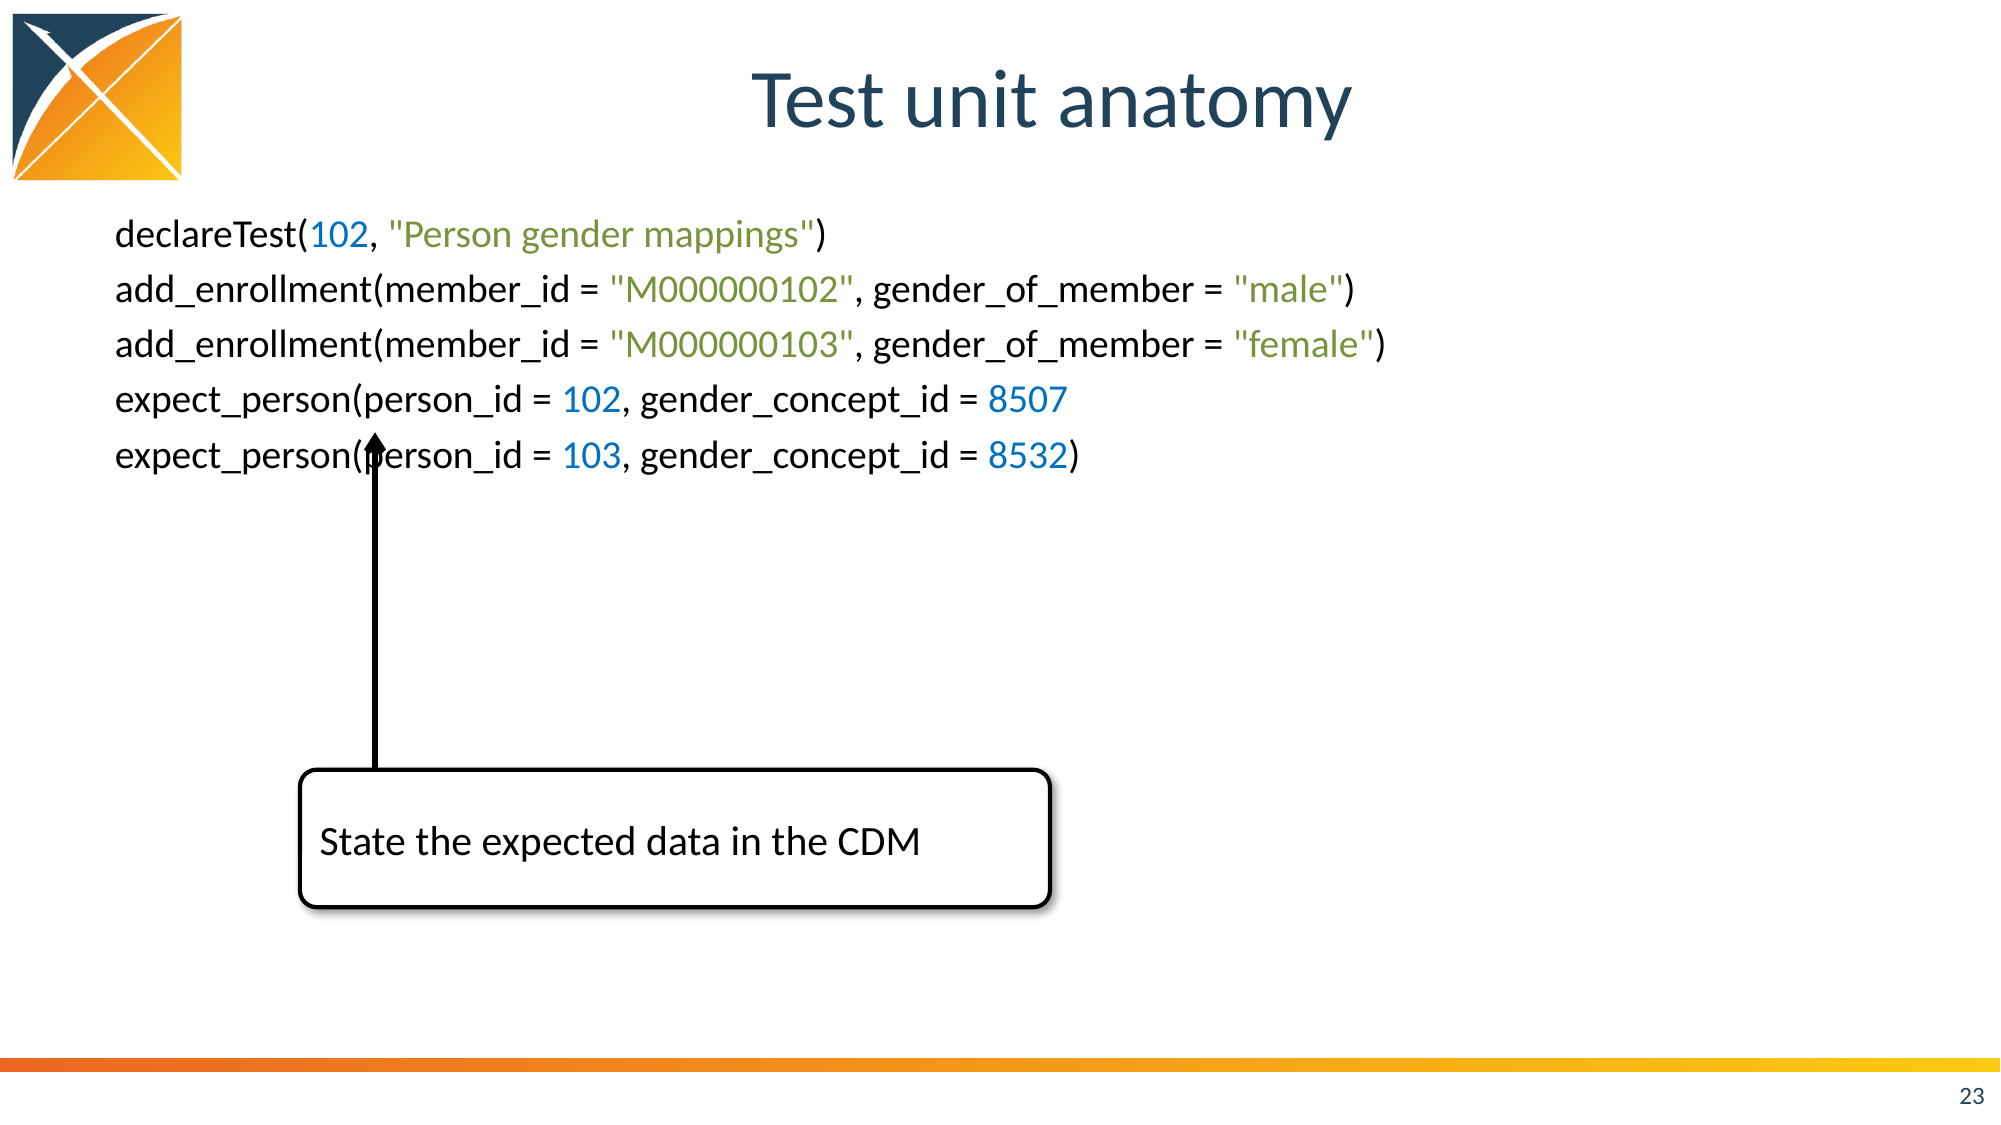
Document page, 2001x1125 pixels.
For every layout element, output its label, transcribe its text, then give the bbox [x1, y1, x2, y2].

picture [0, 0, 206, 200]
list declareTest(102, "Person gender mappings") add_enrollment(member_id = "M000000102", gender_of_member = "male") add_enrollment(member_id = "M000000103", gender_of_member = "female") expect_person(person_id = 102, gender_concept_id = 8507 expect_person(person_id = 103, gender_concept_id = 8532) [99, 200, 1900, 1005]
slide_number 23 [1533, 1065, 2000, 1125]
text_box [299, 432, 1051, 908]
title Test unit anatomy [205, 24, 1900, 163]
